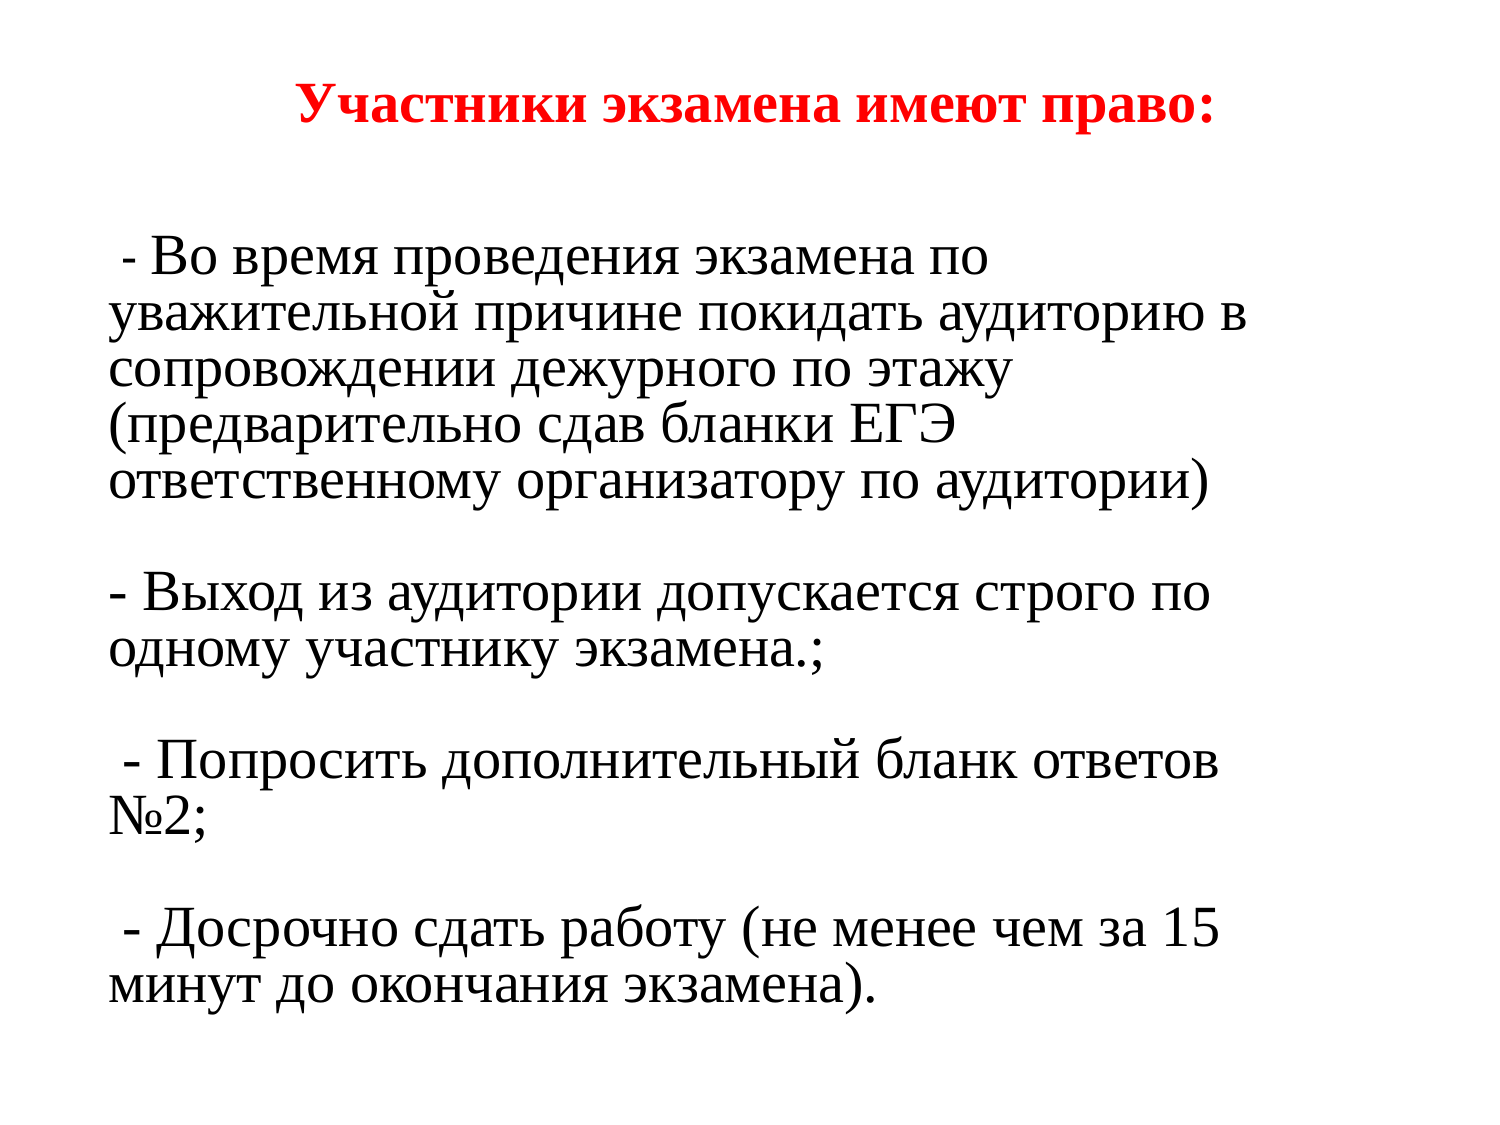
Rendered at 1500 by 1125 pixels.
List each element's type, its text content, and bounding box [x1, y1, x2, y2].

text_box - Во время проведения экзамена по уважительной причине покидать аудиторию в сопровождении дежурного по этажу (предварительно сдав бланки ЕГЭ ответственному организатору по аудитории) - Выход из аудитории допускается строго по одному участнику экзамена.; - Попросить дополнительный бланк ответов №2; - Досрочно сдать работу (не менее чем за 15 минут до окончания экзамена). [93, 222, 1334, 1022]
text_box Участники экзамена имеют право: [70, 70, 1442, 141]
